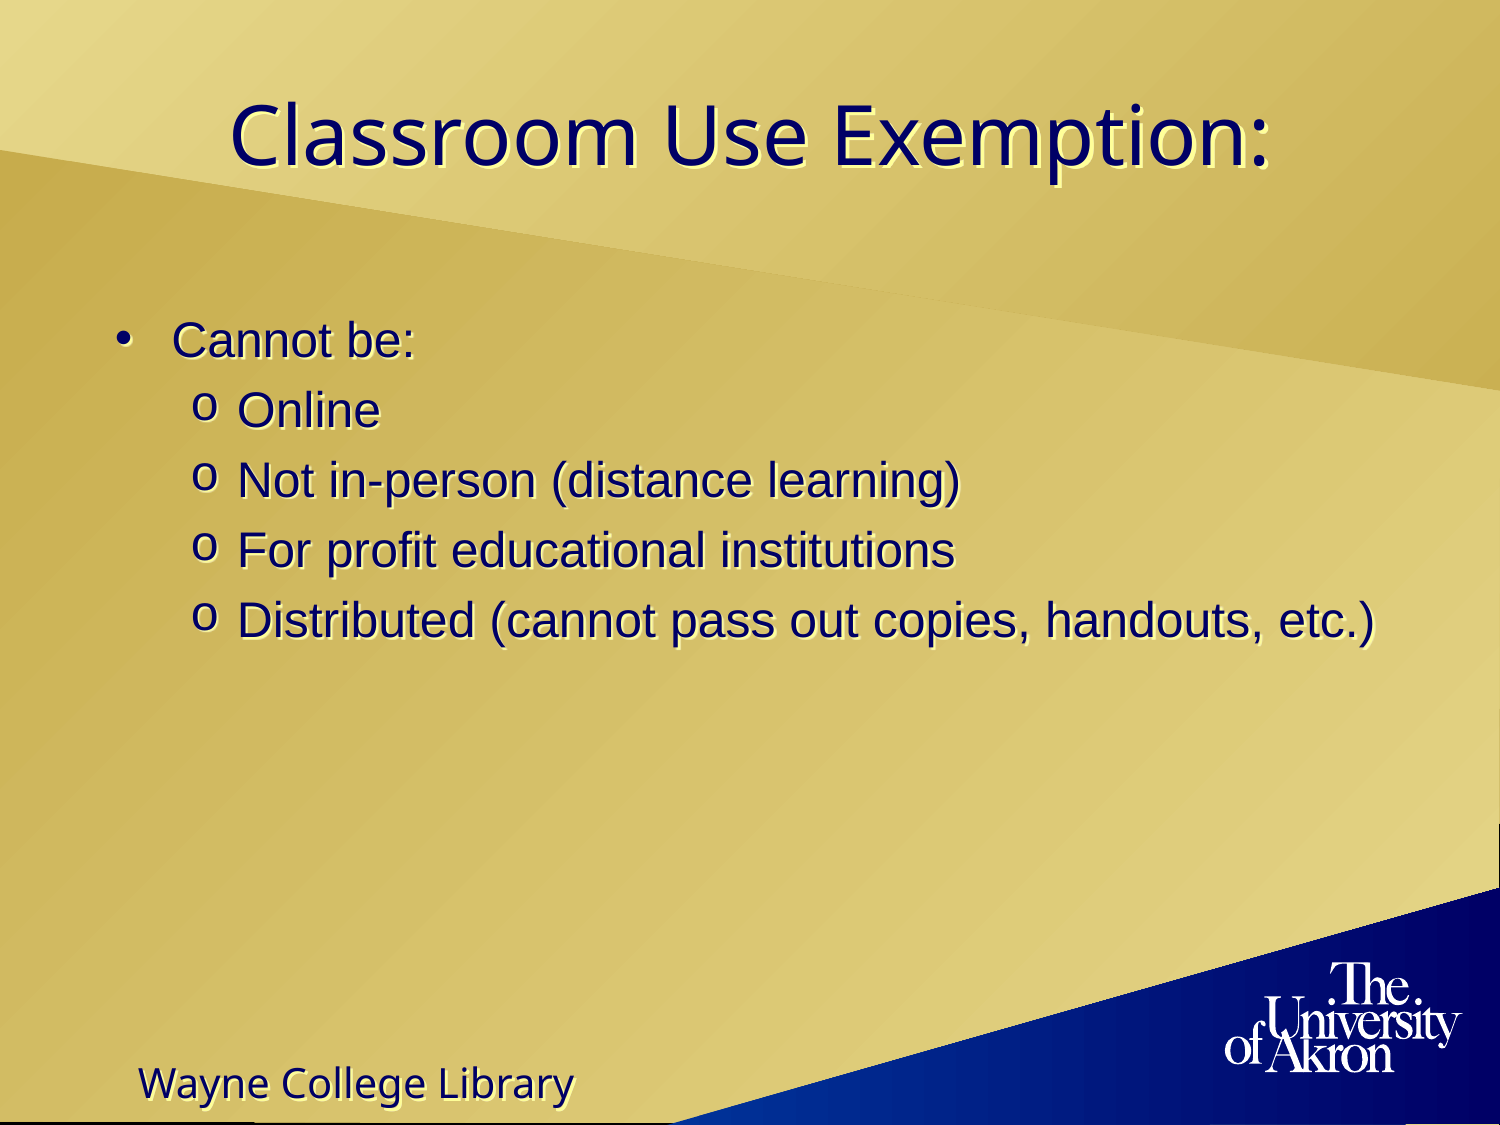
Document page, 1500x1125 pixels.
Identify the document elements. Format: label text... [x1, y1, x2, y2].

text_box Wayne College Library [0, 1049, 713, 1125]
title Classroom Use Exemption: [0, 74, 1500, 213]
list Cannot be: Online Not in-person (distance learning) For profit educational institutions Distributed (cannot pass out copies, handouts, etc.) [99, 299, 1438, 913]
